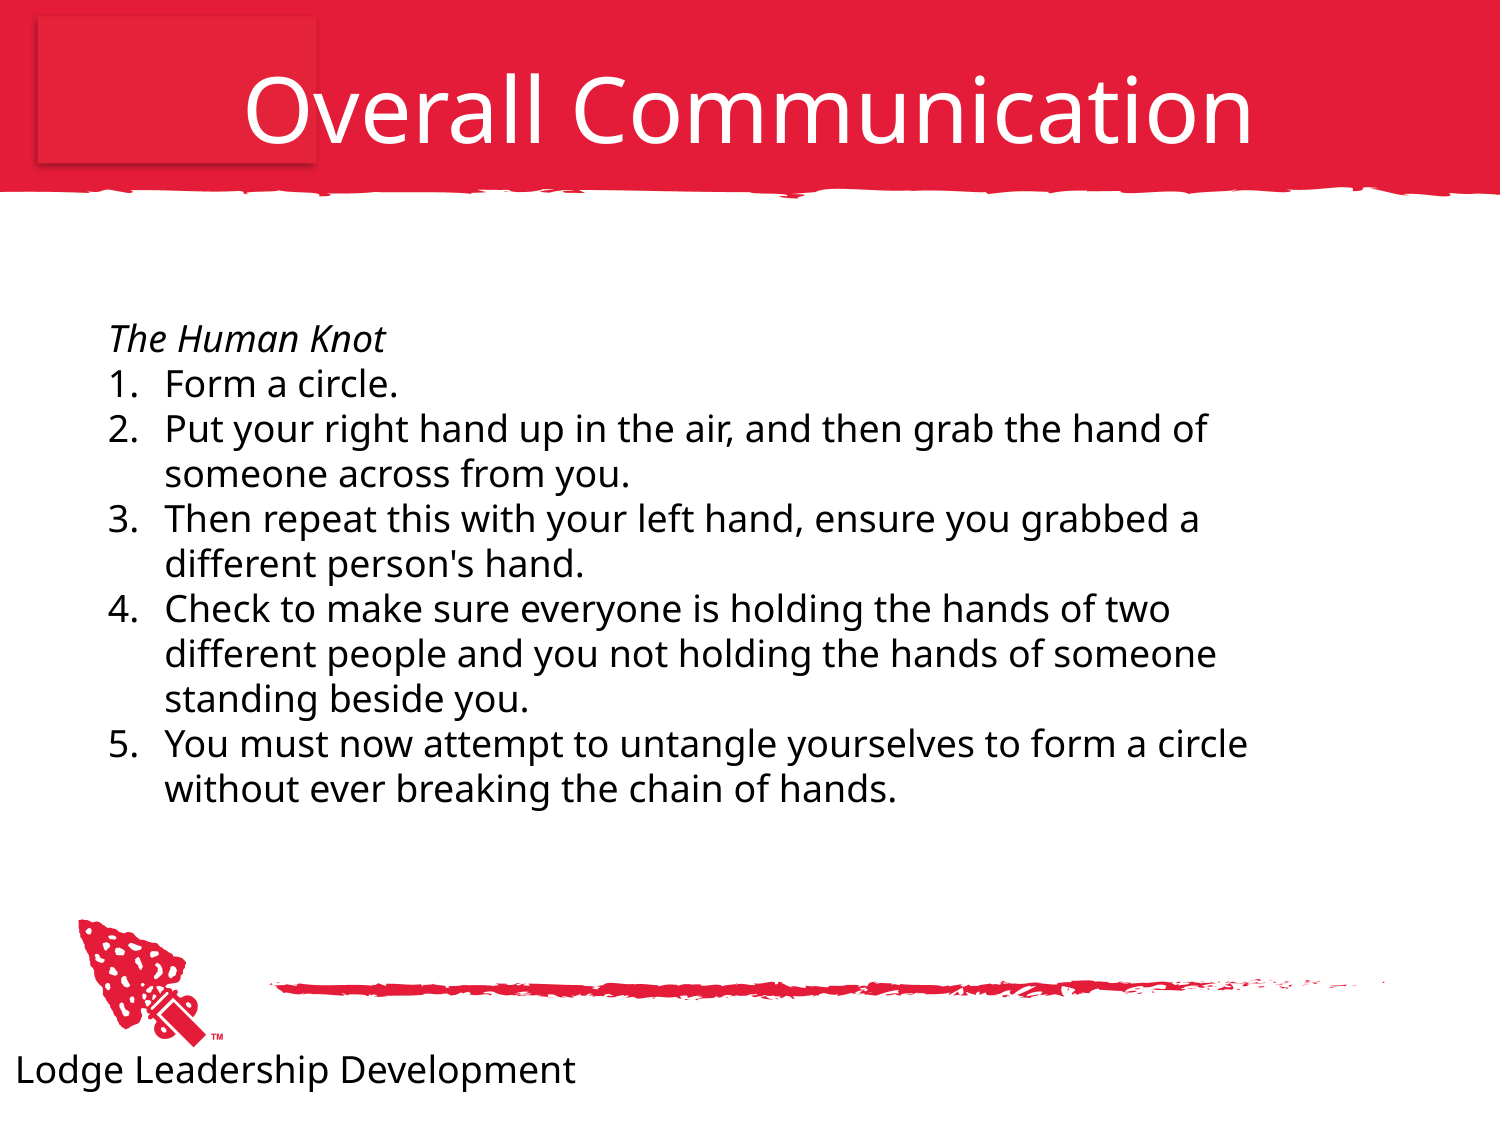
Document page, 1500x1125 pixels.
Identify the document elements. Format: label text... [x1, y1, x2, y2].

title Overall Communication [75, 45, 1425, 168]
text_box The Human Knot Form a circle. Put your right hand up in the air, and then grab the hand of someone across from you. Then repeat this with your left hand, ensure you grabbed a different person's hand. Check to make sure everyone is holding the hands of two different people and you not holding the hands of someone standing beside you. You must now attempt to untangle yourselves to form a circle without ever breaking the chain of hands. [93, 307, 1340, 823]
text_box Lodge Leadership Development [0, 1039, 1500, 1125]
picture [0, 0, 1500, 1039]
